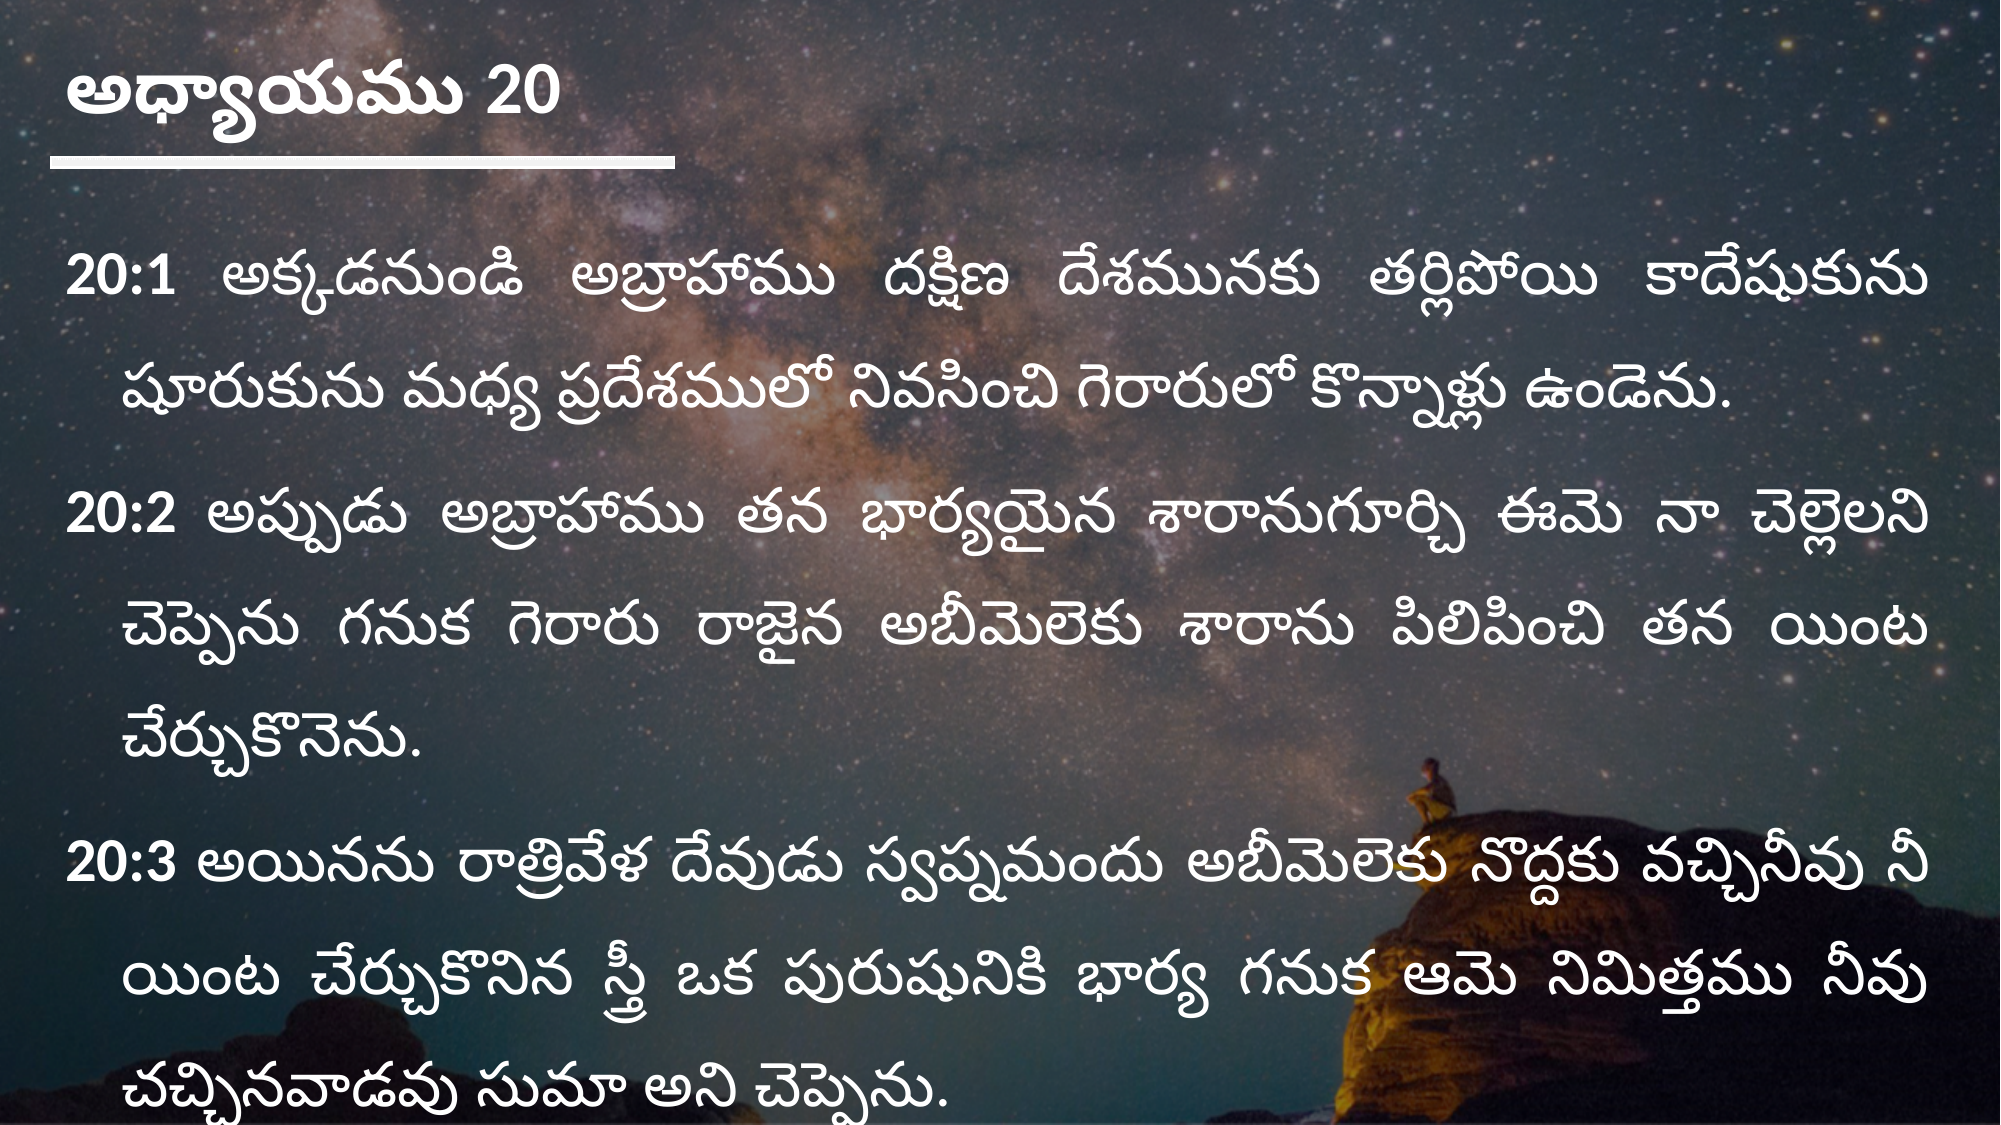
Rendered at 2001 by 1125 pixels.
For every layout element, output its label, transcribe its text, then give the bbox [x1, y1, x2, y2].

picture [0, 0, 2000, 1125]
title అధ్యాయము 20 [50, 0, 1925, 167]
list 20:1 అక్కడనుండి అబ్రాహాము దక్షిణ దేశమునకు తర్లిపోయి కాదేషుకును షూరుకును మధ్య ప్రదేశములో నివసించి గెరారులో కొన్నాళ్లు ఉండెను. 20:2 అప్పుడు అబ్రాహాము తన భార్యయైన శారానుగూర్చి ఈమె నా చెల్లెలని చెప్పెను గనుక గెరారు రాజైన అబీమెలెకు శారాను పిలిపించి తన యింట చేర్చుకొనెను. 20:3 అయినను రాత్రివేళ దేవుడు స్వప్నమందు అబీమెలెకు నొద్దకు వచ్చినీవు నీ యింట చేర్చుకొనిన స్త్రీ ఒక పురుషునికి భార్య గనుక ఆమె నిమిత్తము నీవు చచ్చినవాడవు సుమా అని చెప్పెను. [50, 187, 1946, 1063]
